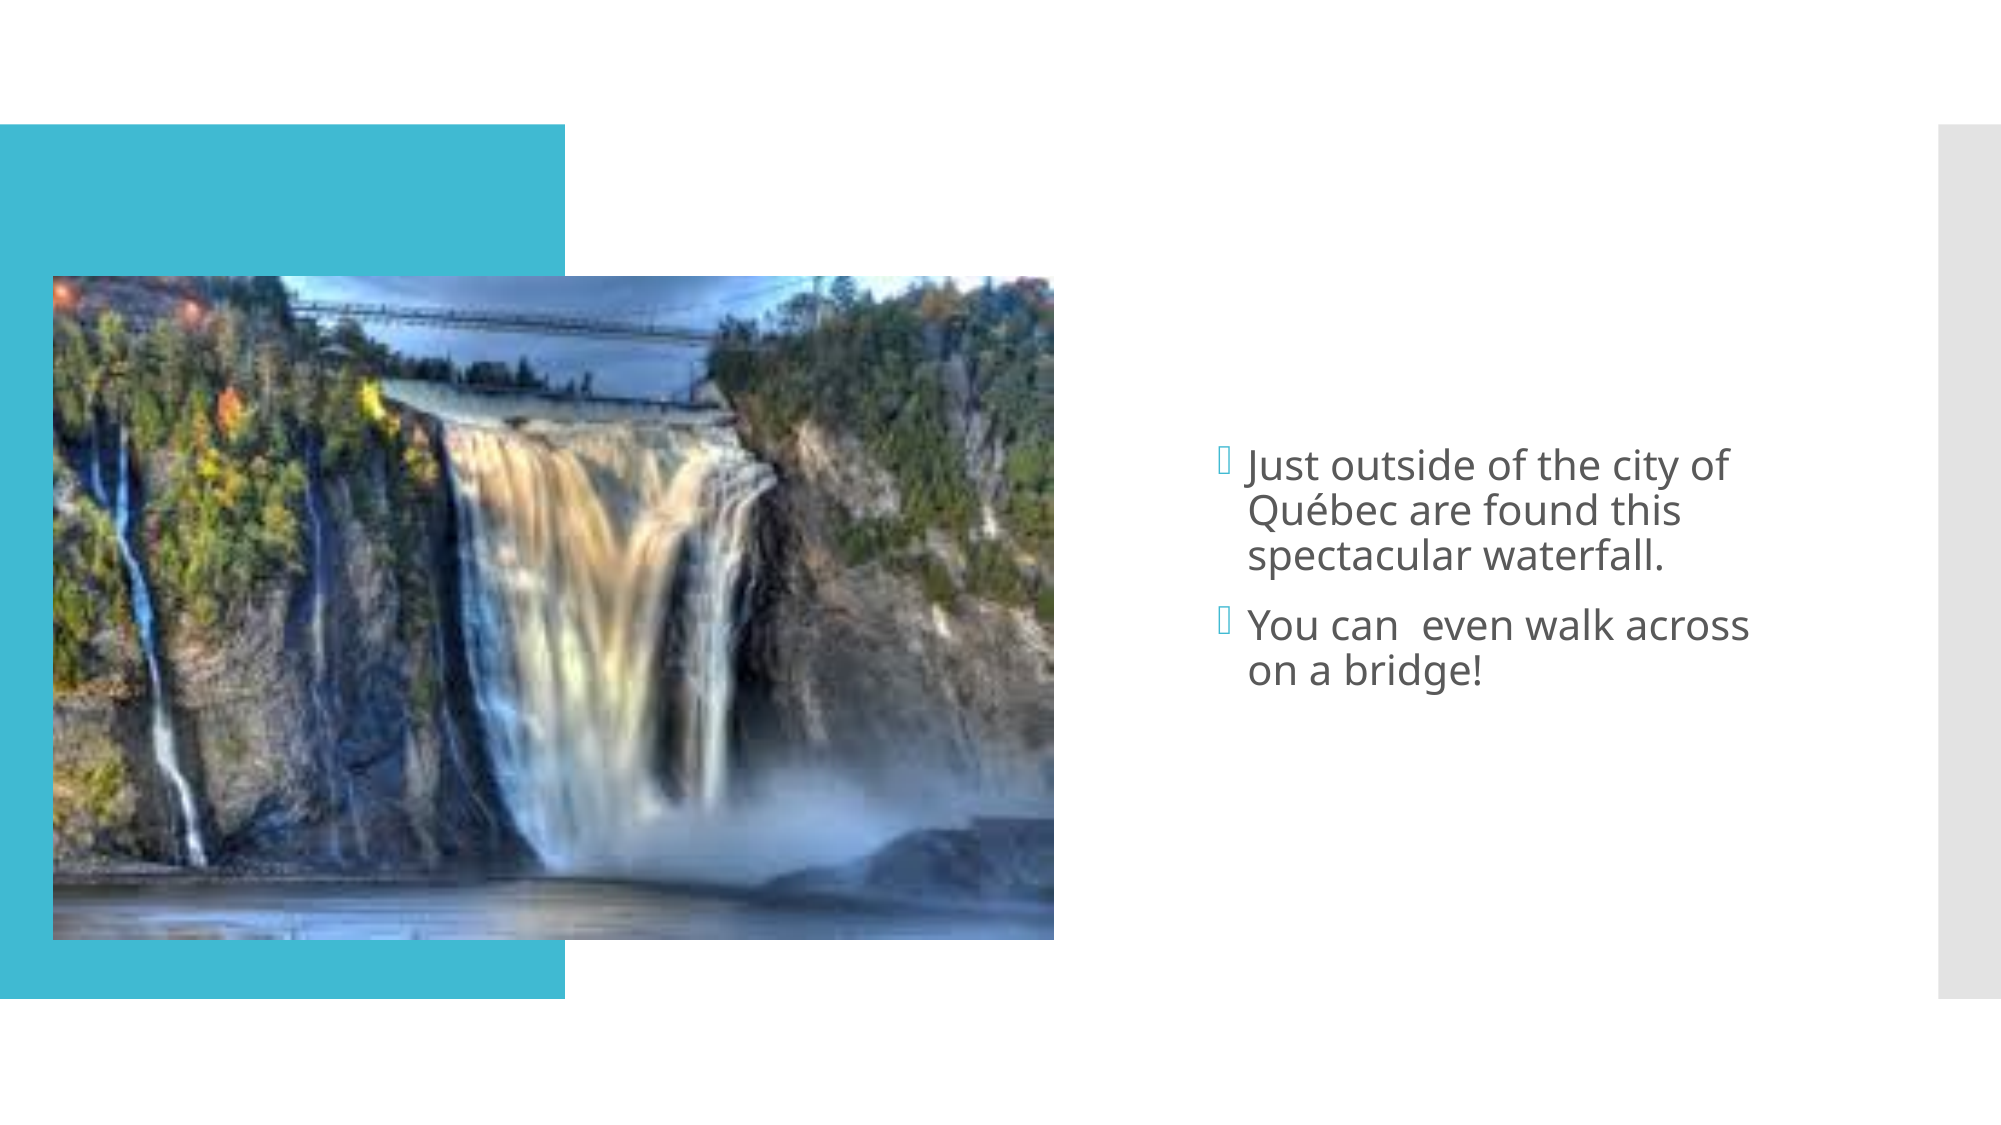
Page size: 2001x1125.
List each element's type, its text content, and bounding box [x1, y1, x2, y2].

picture [52, 276, 1054, 941]
list Just outside of the city of Québec are found this spectacular waterfall. You can even walk across on a bridge! [1202, 328, 1788, 811]
